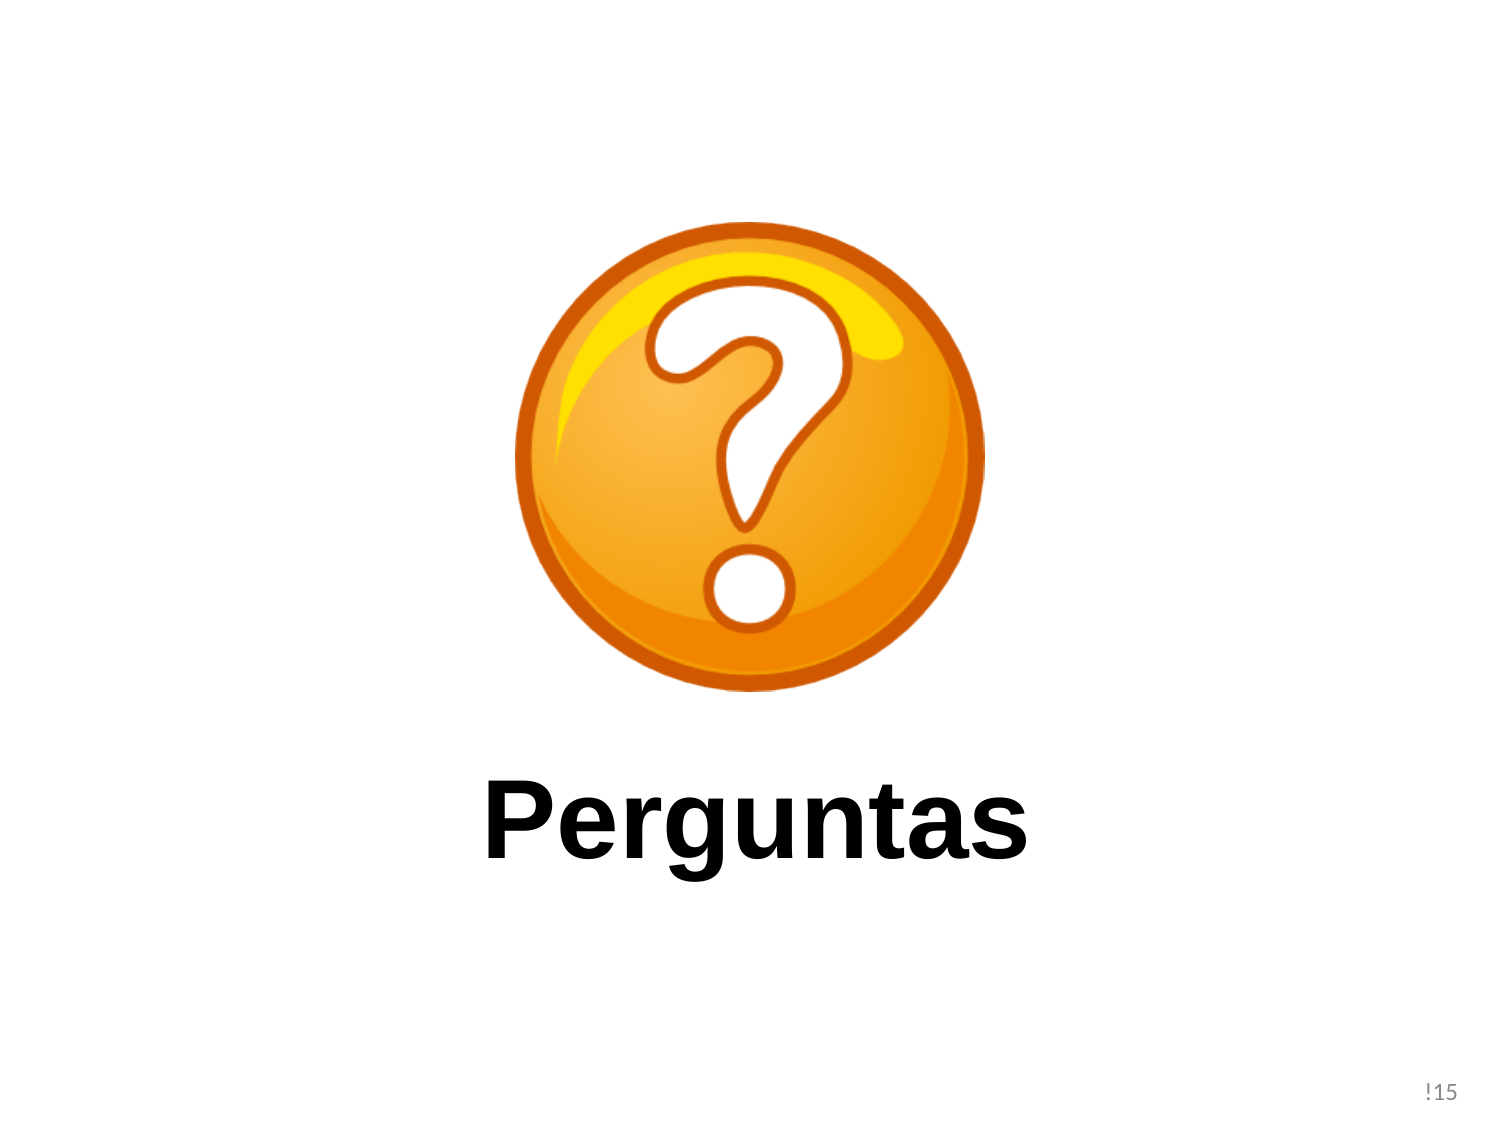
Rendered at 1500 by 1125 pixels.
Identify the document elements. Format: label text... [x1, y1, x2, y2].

text_box !15 [1122, 1067, 1473, 1125]
picture [515, 222, 985, 692]
text_box Perguntas [466, 738, 1047, 888]
